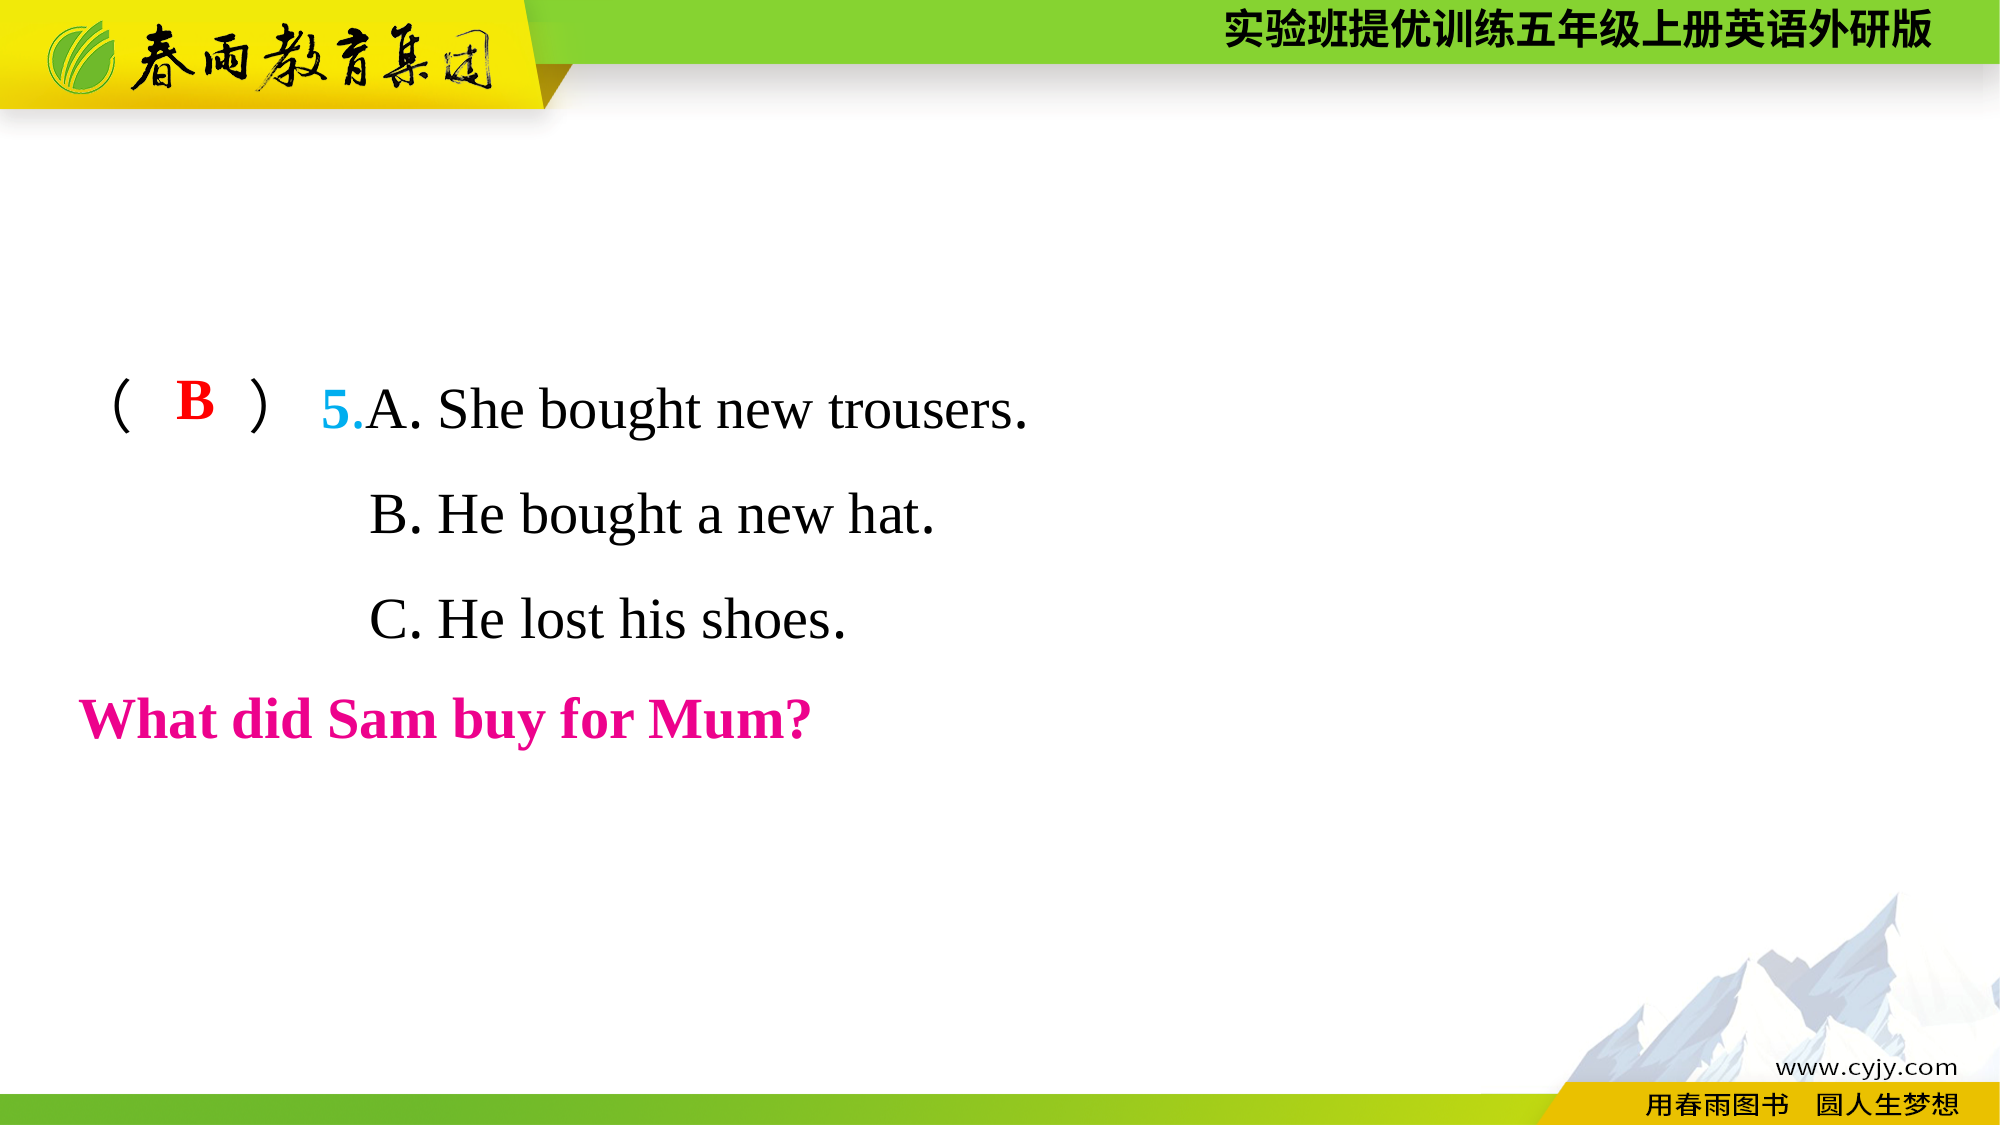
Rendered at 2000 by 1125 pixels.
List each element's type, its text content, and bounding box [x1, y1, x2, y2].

text_box What did Sam buy for Mum? [63, 637, 830, 758]
text_box B [161, 354, 231, 439]
list （ ）5.A. She bought new trousers. B. He bought a new hat. C. He lost his shoes. [59, 327, 1944, 648]
picture [0, 0, 2000, 1125]
